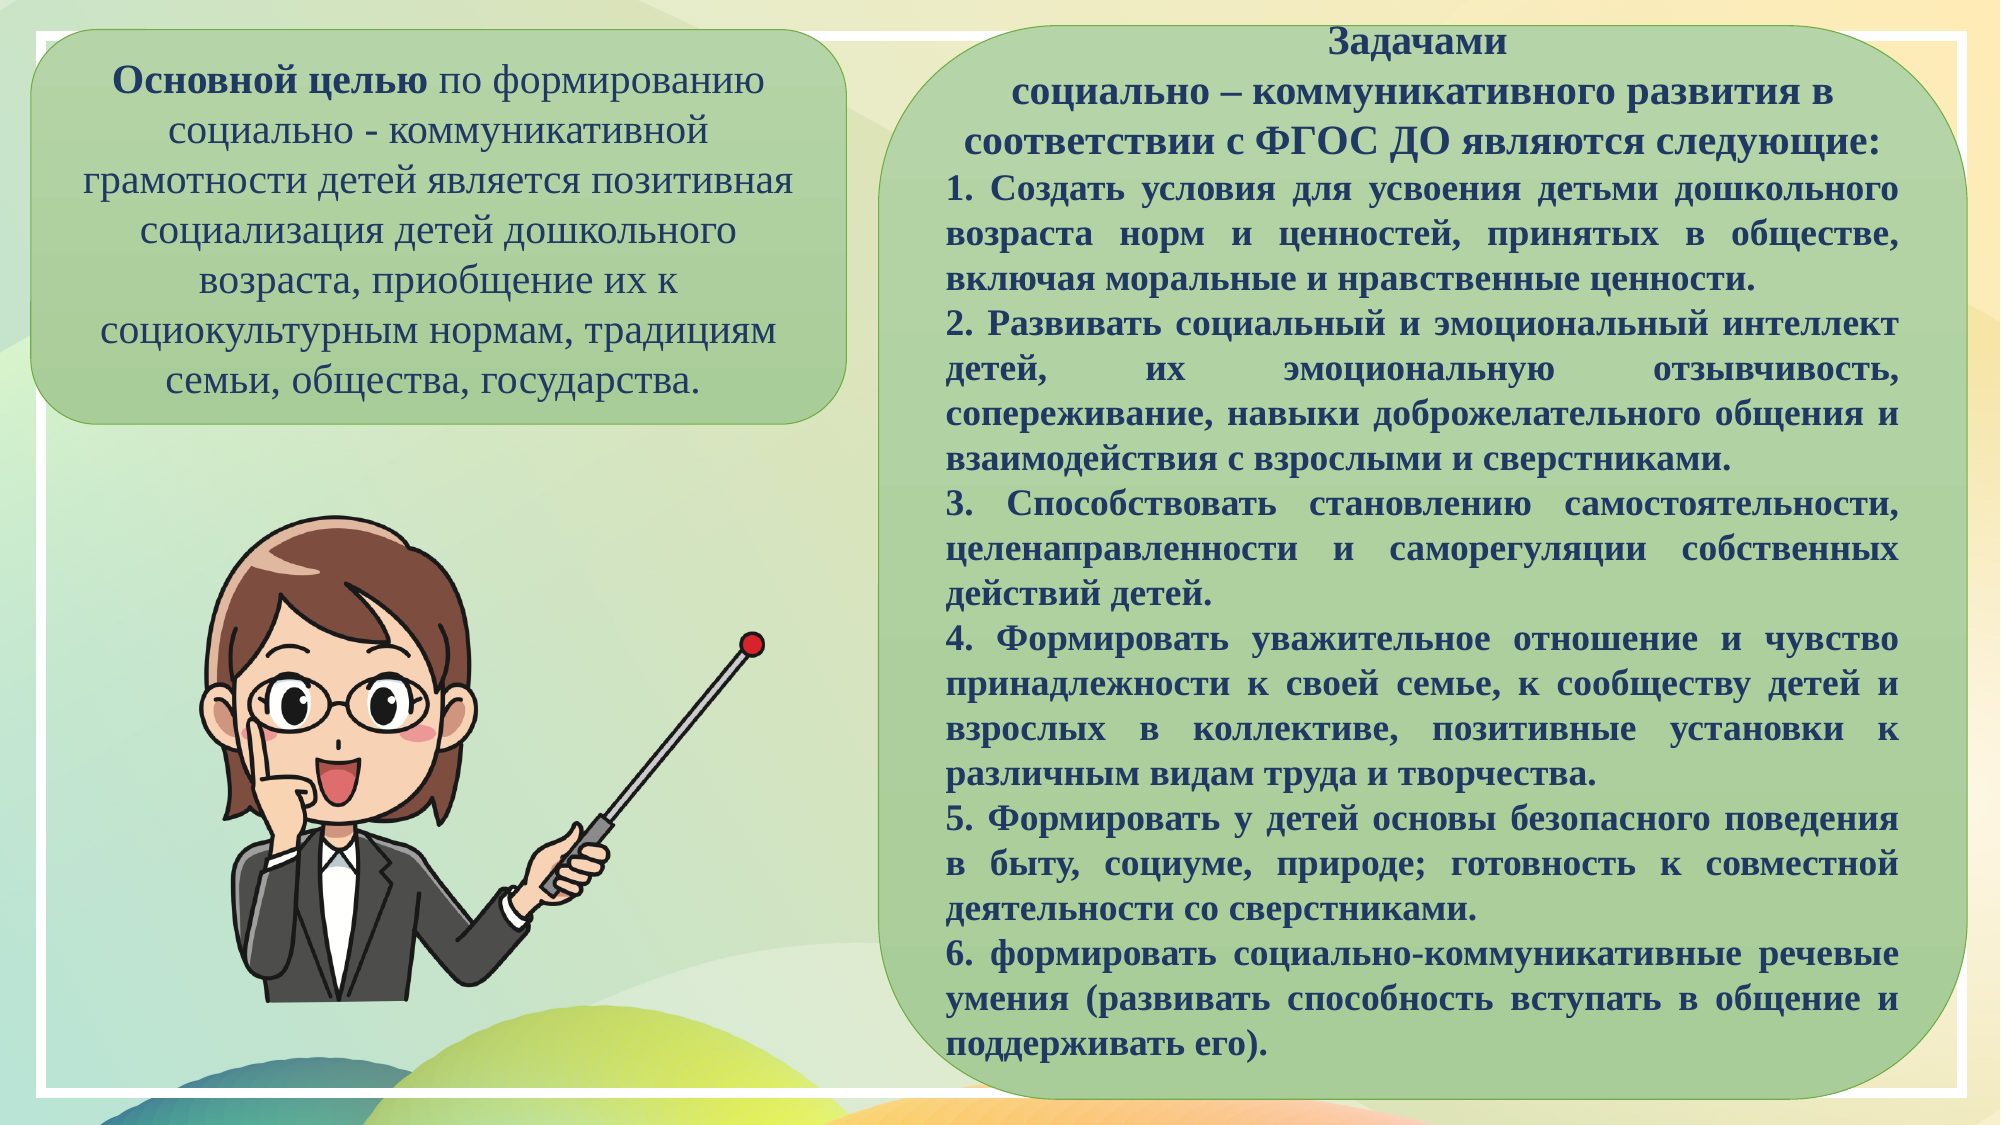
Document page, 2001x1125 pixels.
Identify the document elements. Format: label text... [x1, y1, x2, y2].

text_box Основной целью по формированию социально - коммуникативной грамотности детей является позитивная социализация детей дошкольного возраста, приобщение их к социокультурным нормам, традициям семьи, общества, государства. [30, 28, 847, 425]
picture [0, 0, 2000, 1125]
text_box Задачами социально – коммуникативного развития в соответствии с ФГОС ДО являются следующие: 1. Создать условия для усвоения детьми дошкольного возраста норм и ценностей, принятых в обществе, включая моральные и нравственные ценности. 2. Развивать социальный и эмоциональный интеллект детей, их эмоциональную отзывчивость, сопереживание, навыки доброжелательного общения и взаимодействия с взрослыми и сверстниками. 3. Способствовать становлению самостоятельности, целенаправленности и саморегуляции собственных действий детей. 4. Формировать уважительное отношение и чувство принадлежности к своей семье, к сообществу детей и взрослых в коллективе, позитивные установки к различным видам труда и творчества. 5. Формировать у детей основы безопасного поведения в быту, социуме, природе; готовность к совместной деятельности со сверстниками. 6. формировать социально-коммуникативные речевые умения (развивать способность вступать в общение и поддерживать его). [877, 25, 1968, 1100]
